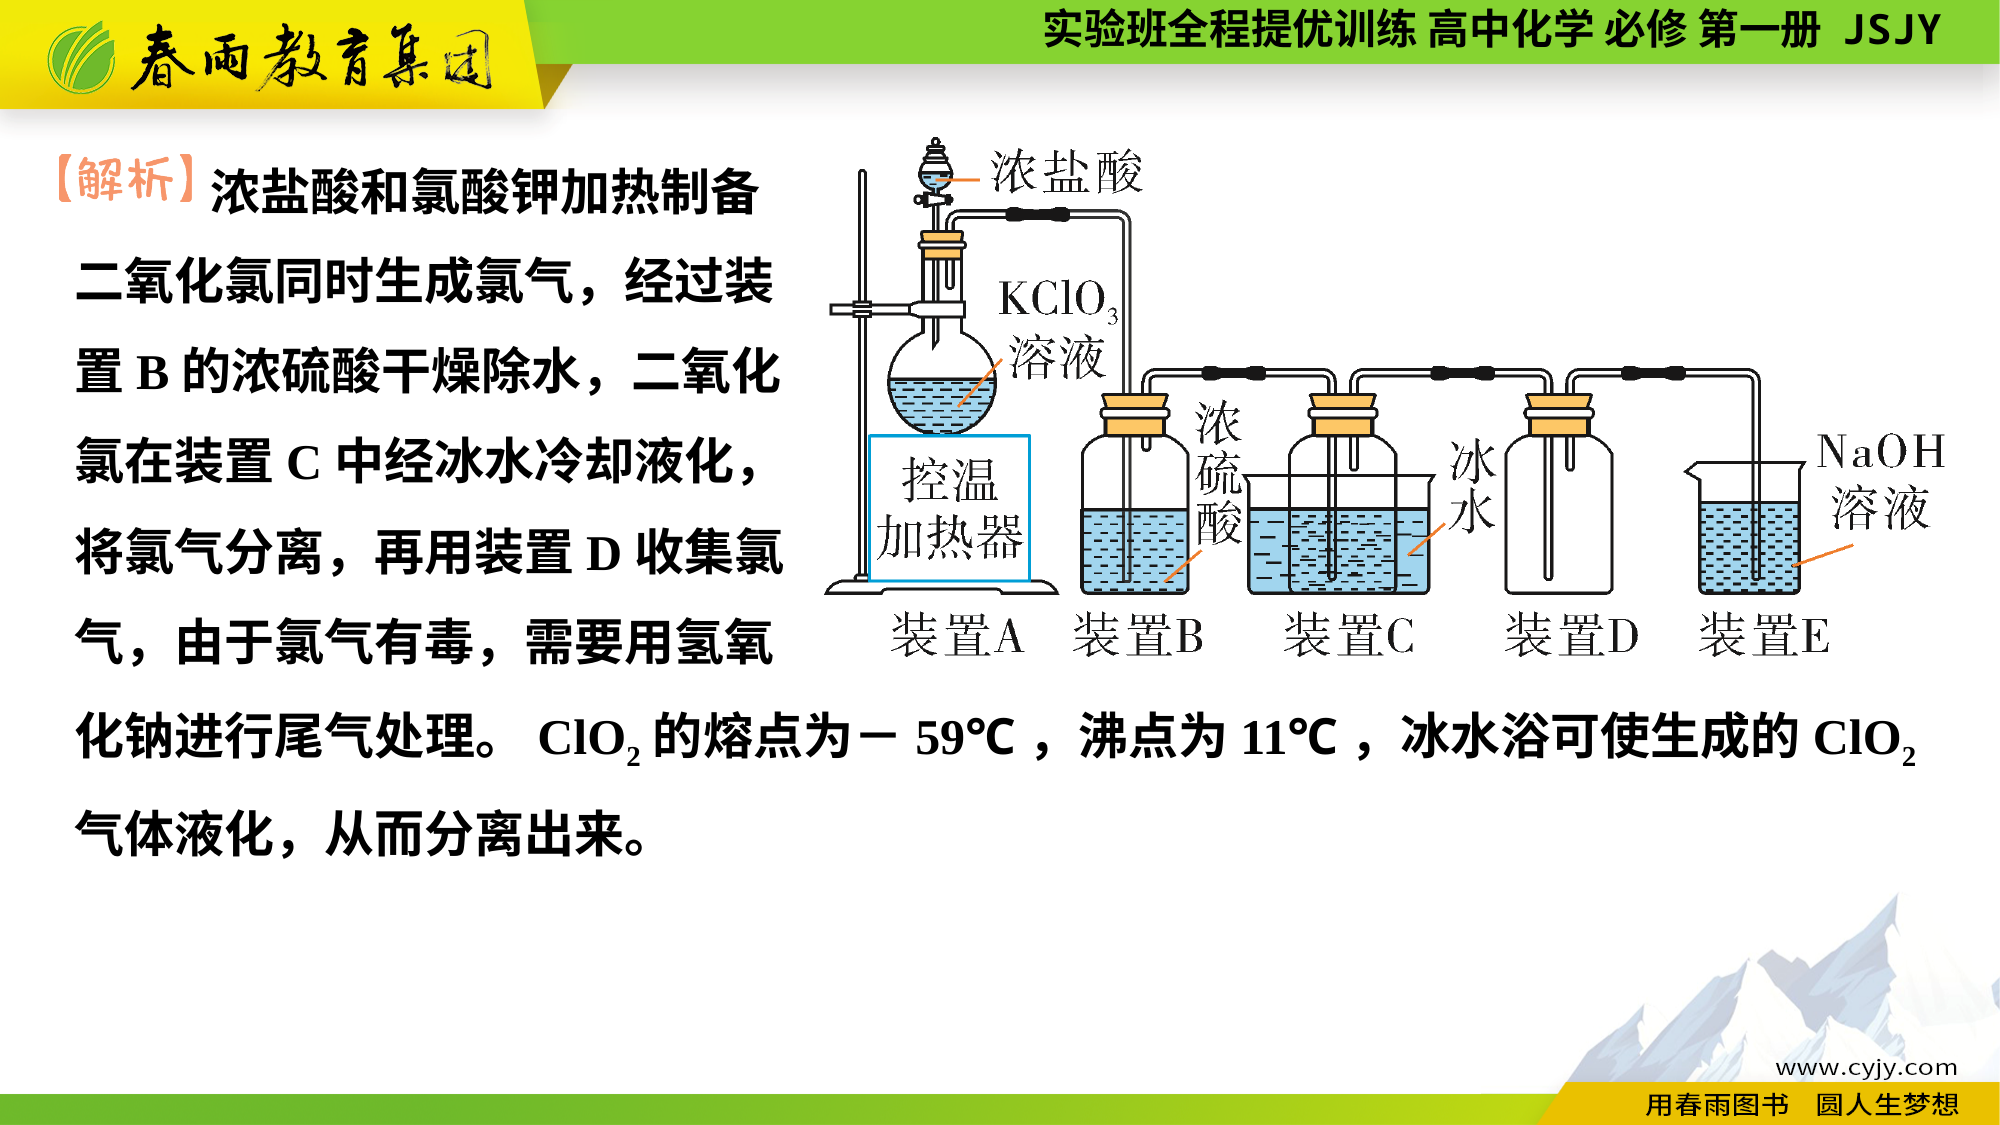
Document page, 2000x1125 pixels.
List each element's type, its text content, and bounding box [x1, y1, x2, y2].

picture [0, 0, 2000, 1125]
list 浓盐酸和氯酸钾加热制备 二氧化氯同时生成氯气，经过装 置B的浓硫酸干燥除水，二氧化 氯在装置C中经冰水冷却液化， 将氯气分离，再用装置D收集氯 气，由于氯气有毒，需要用氢氧 化钠进行尾气处理。ClO2的熔点为－59℃，沸点为11℃，冰水浴可使生成的ClO2气体液化，从而分离出来。 [59, 122, 1944, 865]
